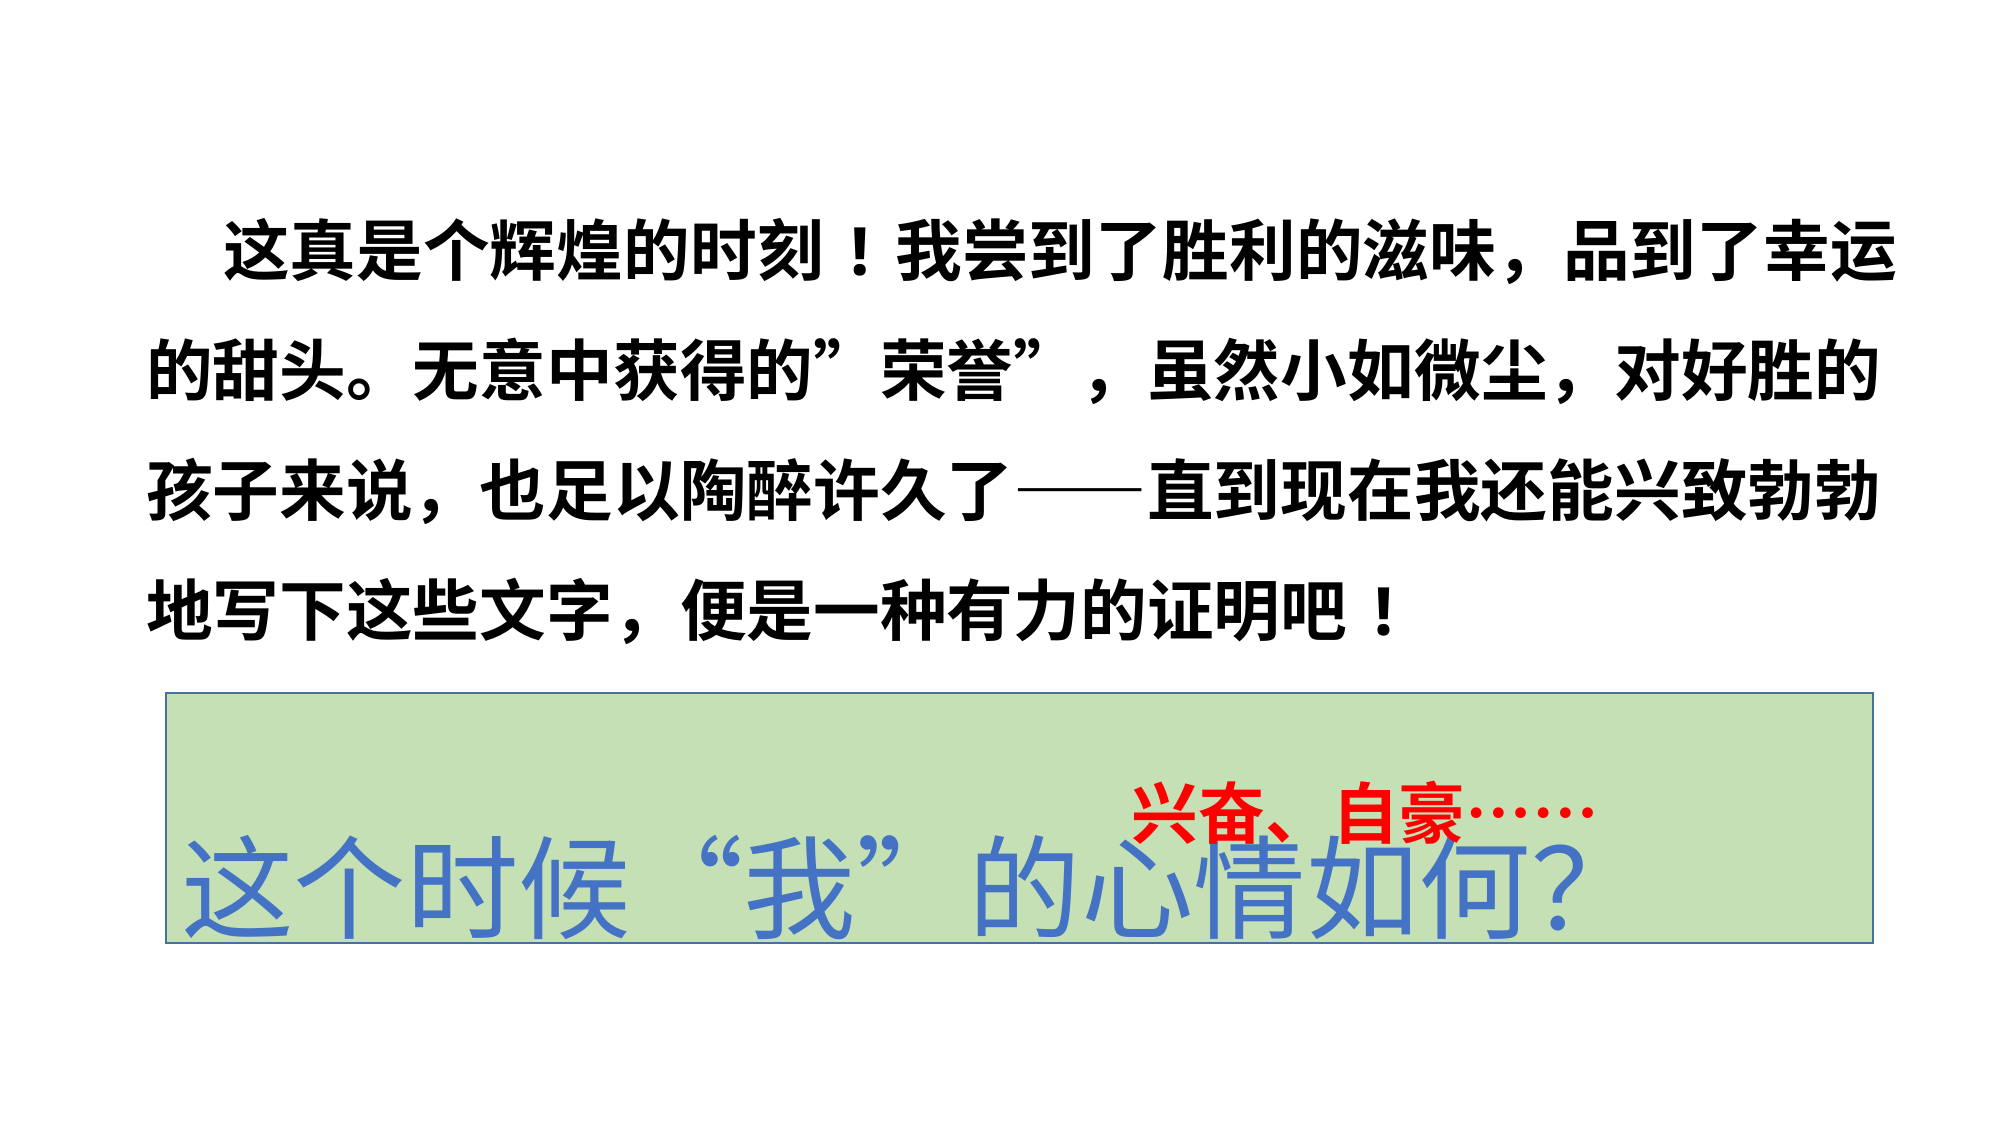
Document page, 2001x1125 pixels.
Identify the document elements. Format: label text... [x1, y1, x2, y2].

text_box 这真是个辉煌的时刻!我尝到了胜利的滋味，品到了幸运的甜头。无意中获得的”荣誉”，虽然小如微尘，对好胜的孩子来说，也足以陶醉许久了——直到现在我还能兴致勃勃地写下这些文字，便是一种有力的证明吧! [131, 161, 1926, 657]
text_box 兴奋、自豪…… [1117, 764, 1825, 860]
text_box 这个时候“我”的心情如何？ [165, 692, 1874, 944]
